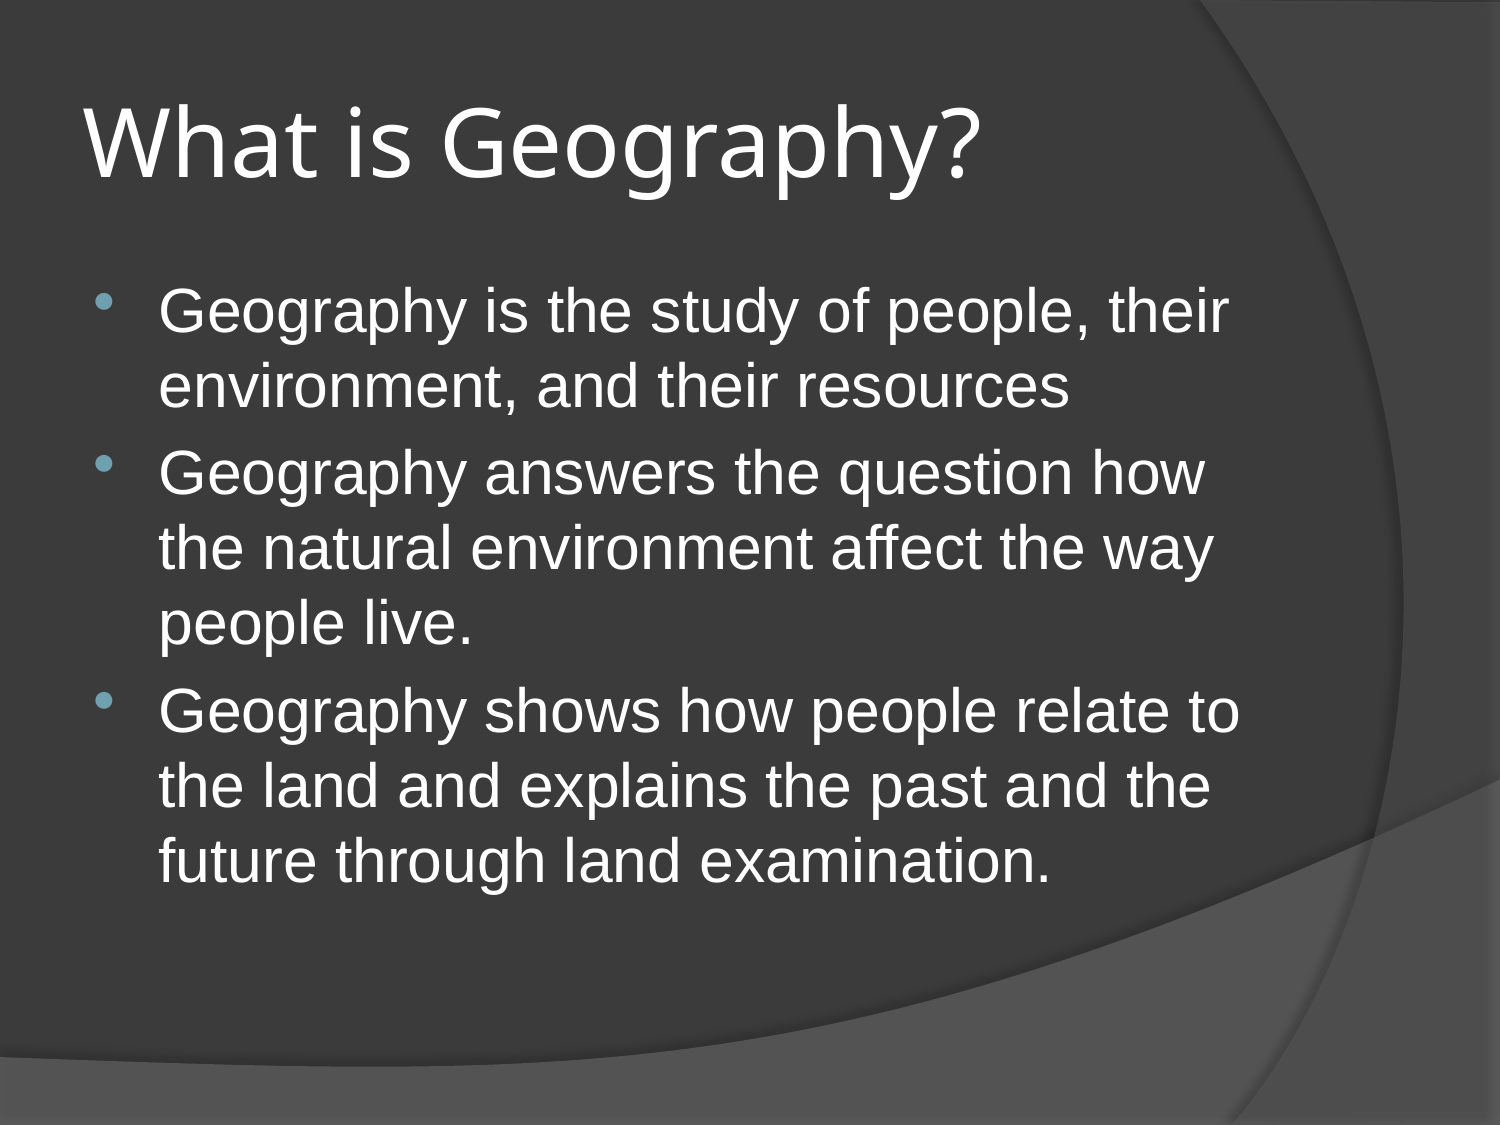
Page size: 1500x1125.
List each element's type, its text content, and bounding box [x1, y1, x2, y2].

list Geography is the study of people, their environment, and their resources Geography answers the question how the natural environment affect the way people live. Geography shows how people relate to the land and explains the past and the future through land examination. [75, 262, 1300, 1005]
title What is Geography? [75, 45, 1300, 233]
